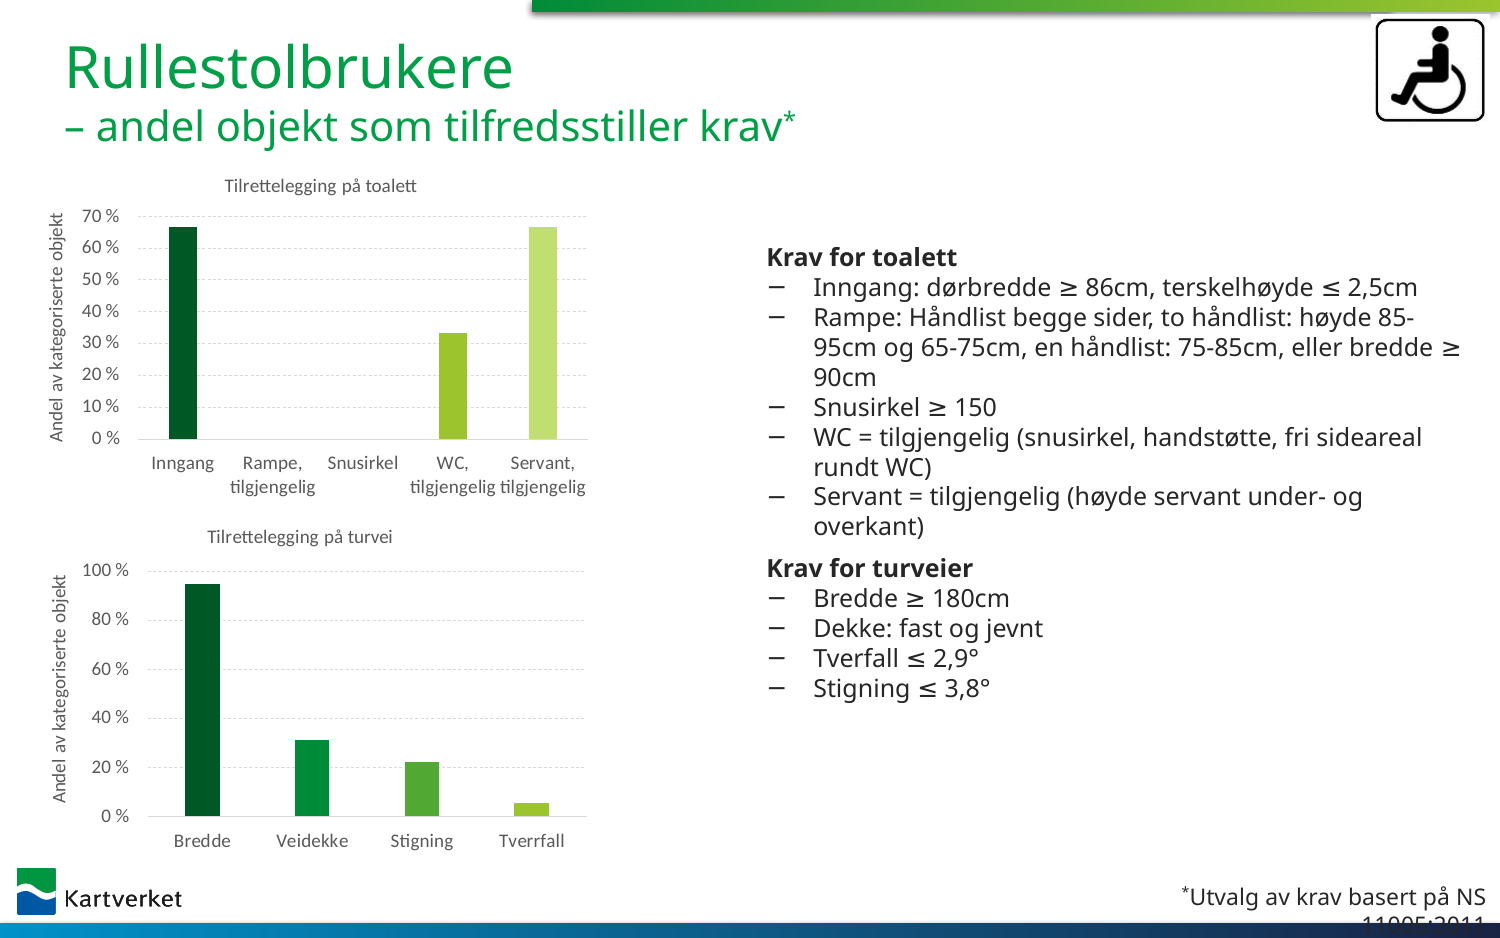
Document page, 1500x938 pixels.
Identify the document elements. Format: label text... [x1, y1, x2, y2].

picture [1371, 13, 1491, 127]
text_box *Utvalg av krav basert på NS 11005:2011 [1068, 873, 1500, 938]
text_box Rullestolbrukere – andel objekt som tilfredsstiller krav* [49, 14, 1431, 158]
text_box Krav for toalett Inngang: dørbredde ≥ 86cm, terskelhøyde ≤ 2,5cm Rampe: Håndlist begge sider, to håndlist: høyde 85-95cm og 65-75cm, en håndlist: 75-85cm, eller bredde ≥ 90cm Snusirkel ≥ 150 WC = tilgjengelig (snusirkel, handstøtte, fri sideareal rundt WC) Servant = tilgjengelig (høyde servant under- og overkant) [751, 234, 1483, 545]
text_box Krav for turveier Bredde ≥ 180cm Dekke: fast og jevnt Tverfall ≤ 2,9° Stigning ≤ 3,8° [751, 545, 1483, 710]
picture [41, 166, 599, 505]
picture [41, 520, 598, 859]
